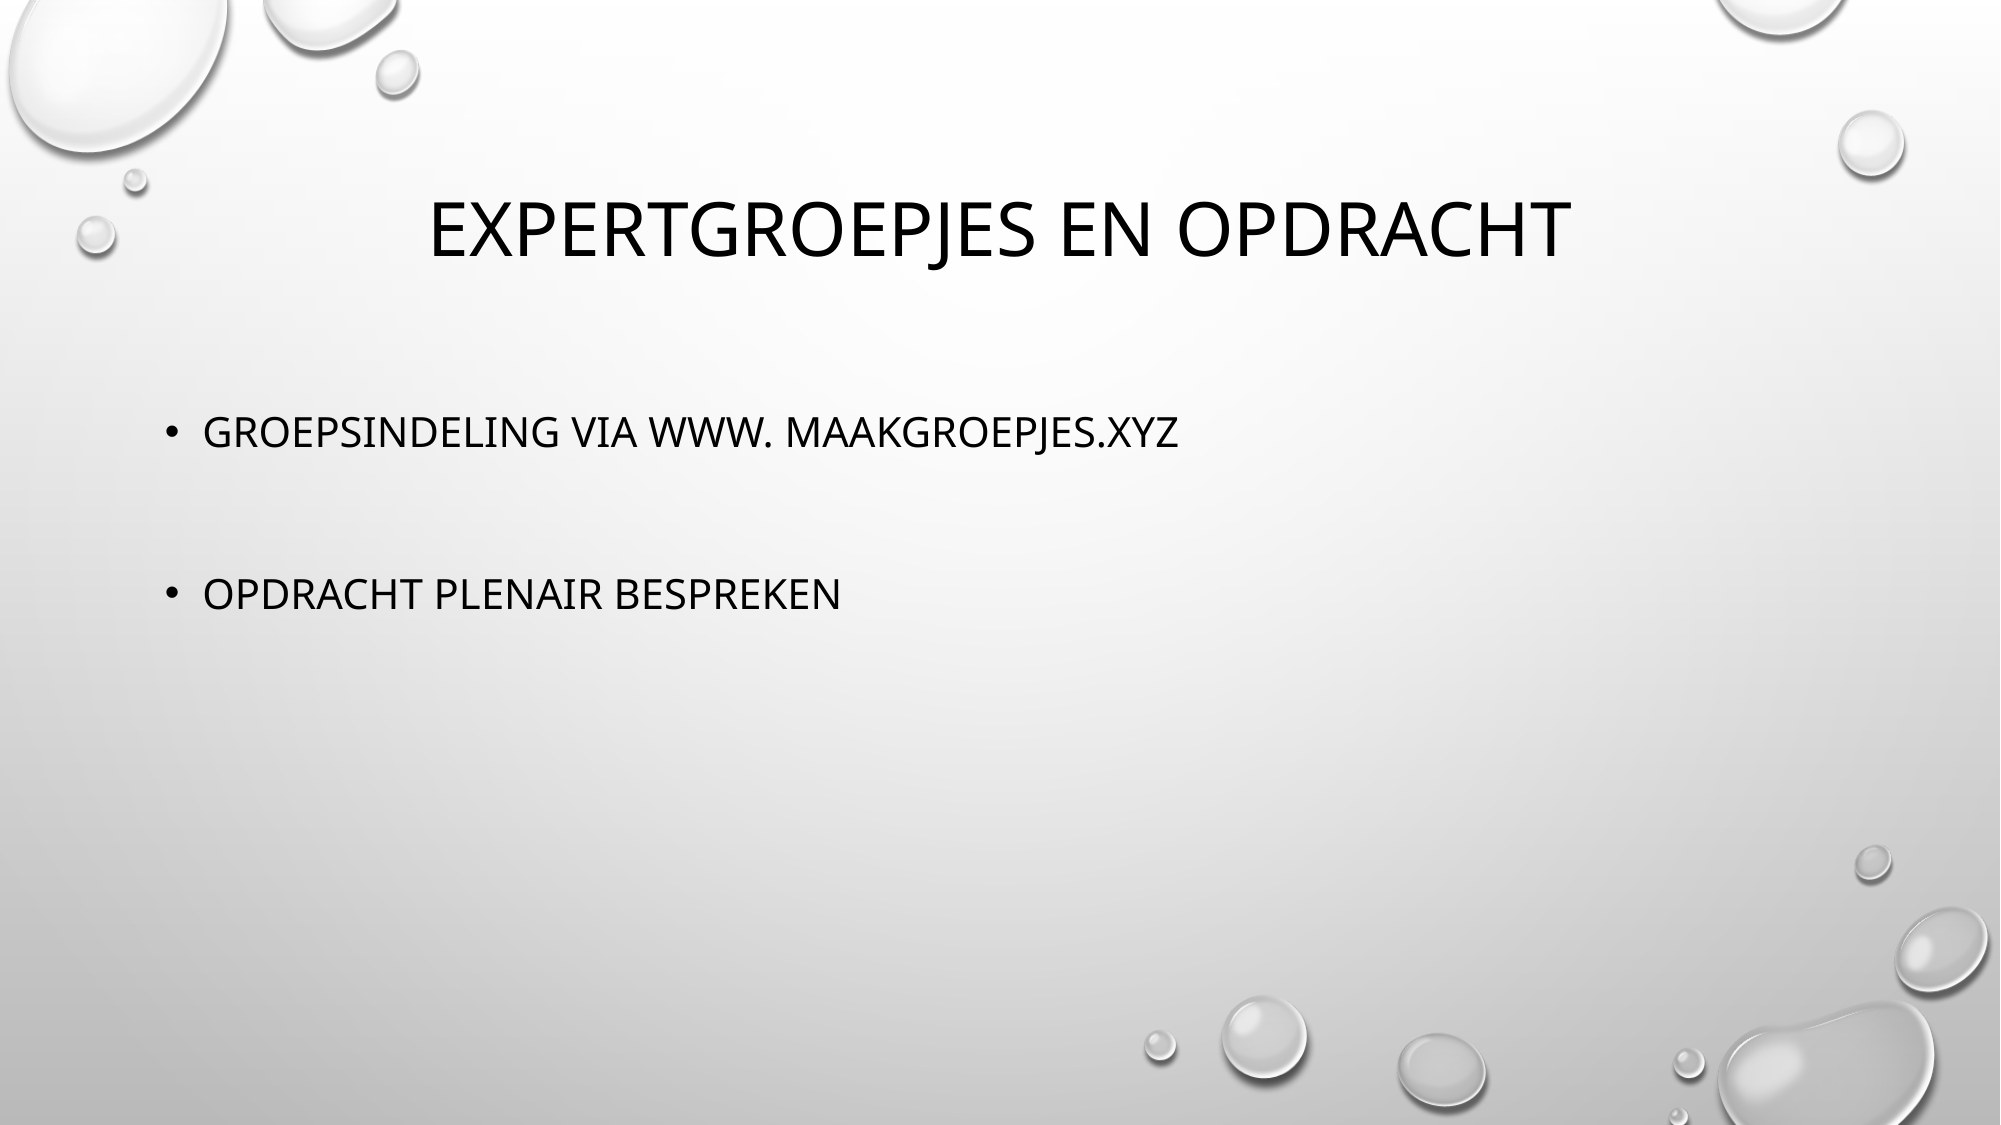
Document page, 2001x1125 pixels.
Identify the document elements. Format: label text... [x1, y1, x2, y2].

picture [0, 0, 2000, 1125]
list Groepsindeling via www. Maakgroepjes.xyz Opdracht Plenair bespreken [149, 388, 1850, 950]
title Expertgroepjes en opdracht [149, 101, 1851, 364]
